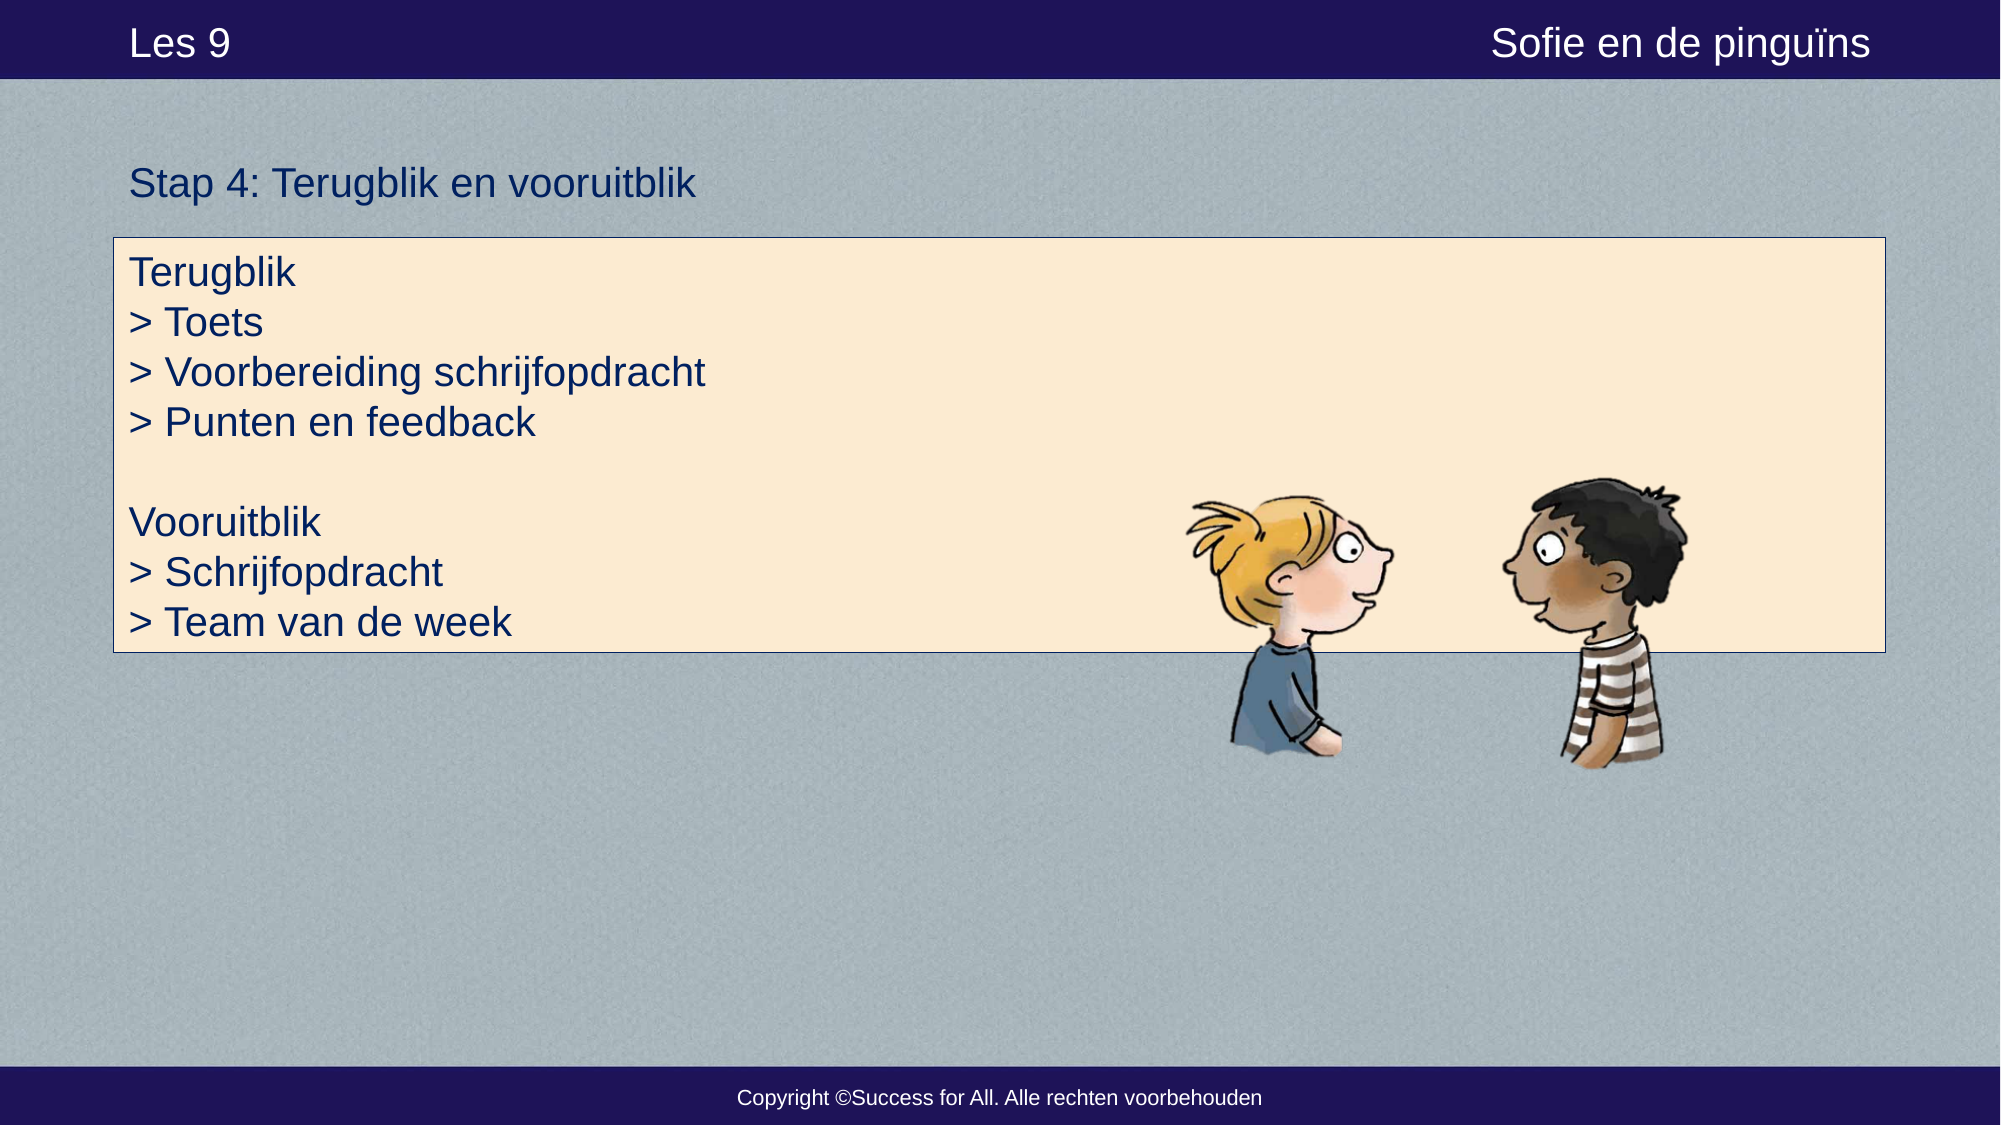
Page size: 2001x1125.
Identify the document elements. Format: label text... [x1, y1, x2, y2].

text_box Sofie en de pinguïns [999, 8, 1886, 73]
text_box Stap 4: Terugblik en vooruitblik [113, 148, 1635, 214]
picture [0, 0, 2001, 1125]
text_box Les 9 [114, 8, 354, 73]
text_box Terugblik > Toets > Voorbereiding schrijfopdracht > Punten en feedback Vooruitblik > Schrijfopdracht > Team van de week [113, 237, 1886, 653]
text_box Copyright ©Success for All. Alle rechten voorbehouden [0, 1076, 2000, 1125]
